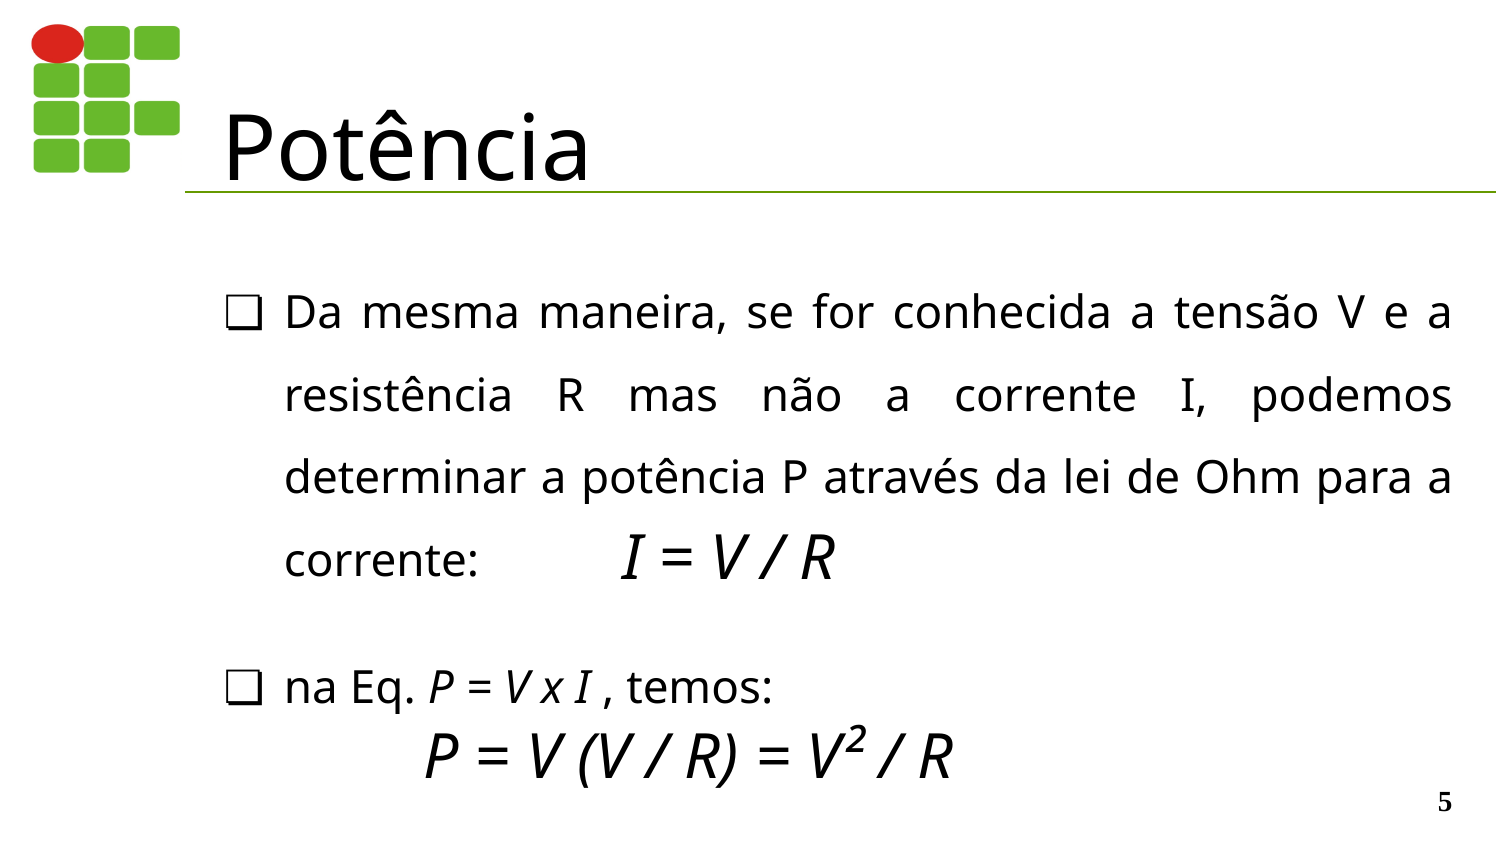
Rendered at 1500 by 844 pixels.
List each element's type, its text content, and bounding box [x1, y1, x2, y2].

title Potência [206, 26, 1468, 207]
list Da mesma maneira, se for conhecida a tensão V e a resistência R mas não a corrente I, podemos determinar a potência P através da lei de Ohm para a corrente: [193, 248, 1469, 495]
text_box P = V (V / R) = V² / R [408, 701, 1092, 814]
text_box ‹#› [1397, 768, 1468, 825]
text_box I = V / R [607, 502, 893, 615]
list na Eq. P = V x I , temos: [193, 623, 1469, 702]
picture [29, 23, 182, 174]
